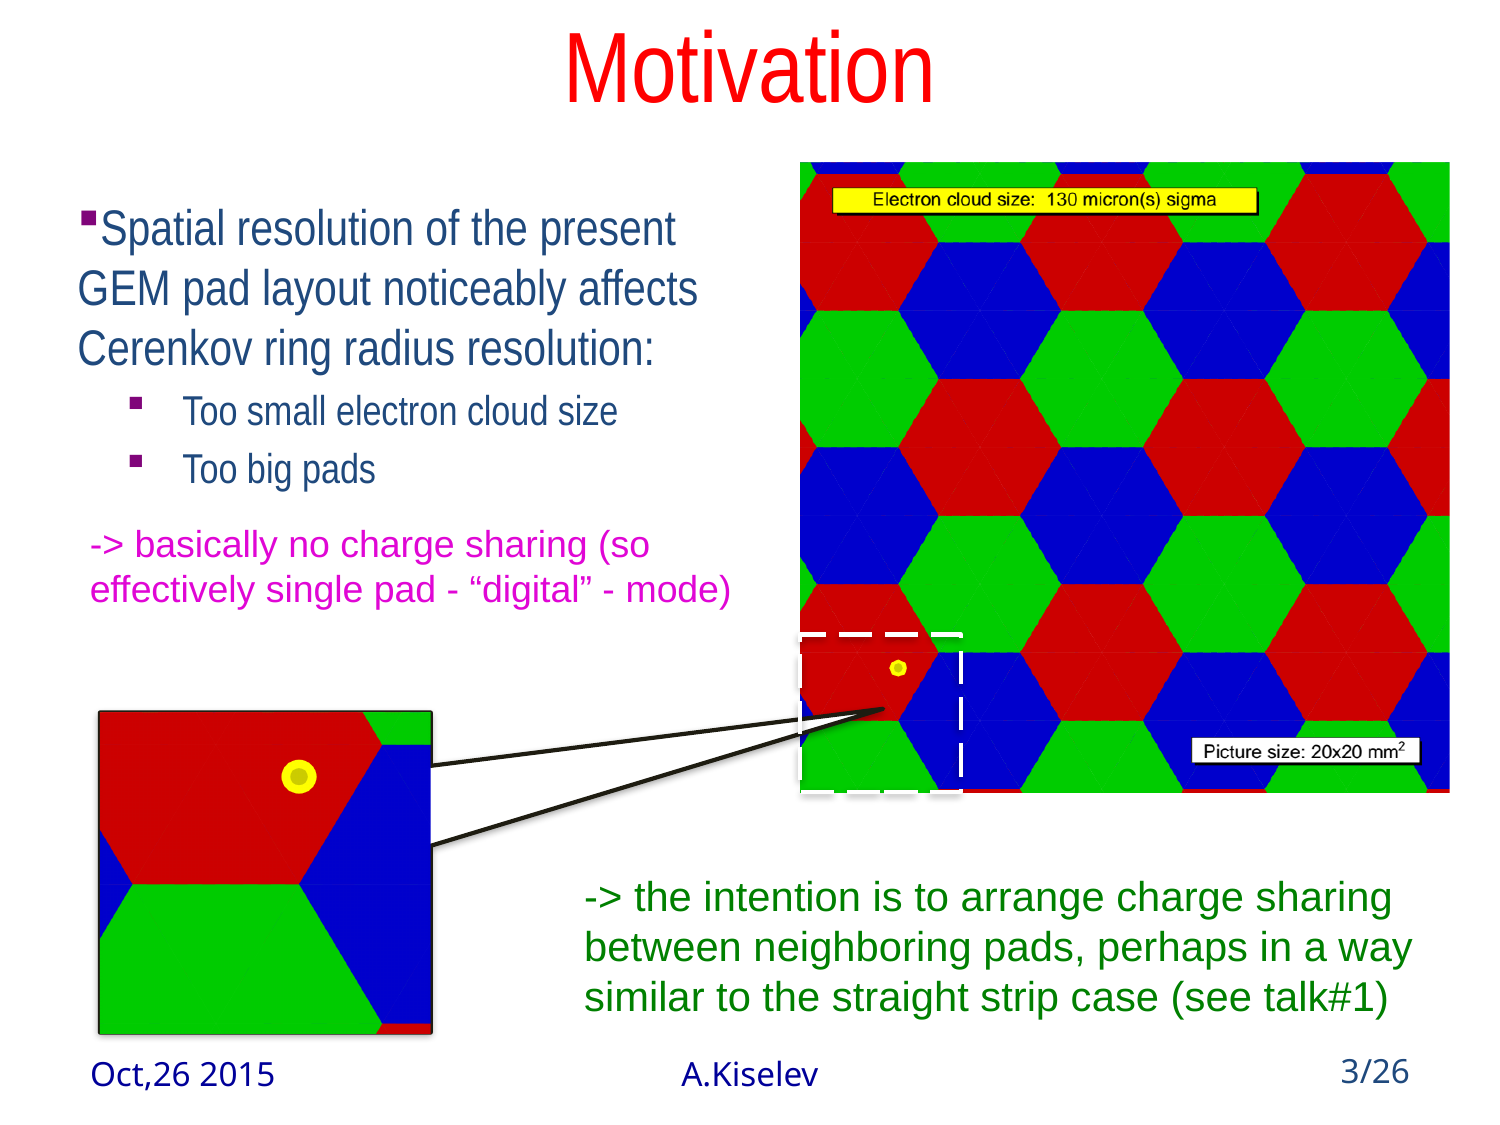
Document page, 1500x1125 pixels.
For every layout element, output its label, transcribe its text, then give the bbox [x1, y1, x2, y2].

picture [99, 712, 431, 1034]
text_box Spatial resolution of the present GEM pad layout noticeably affects Cerenkov ring radius resolution: Too small electron cloud size Too big pads [62, 187, 738, 863]
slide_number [75, 1042, 425, 1103]
text_box -> basically no charge sharing (so effectively single pad - “digital” - mode) [74, 512, 763, 618]
footer A.Kiselev [512, 1042, 988, 1103]
text_box [436, 719, 793, 845]
slide_number 3/26 [1074, 1042, 1425, 1103]
title Motivation [0, 0, 1500, 125]
text_box -> the intention is to arrange charge sharing between neighboring pads, perhaps in a way similar to the straight strip case (see talk#1) [569, 862, 1495, 1028]
picture [799, 162, 1450, 793]
